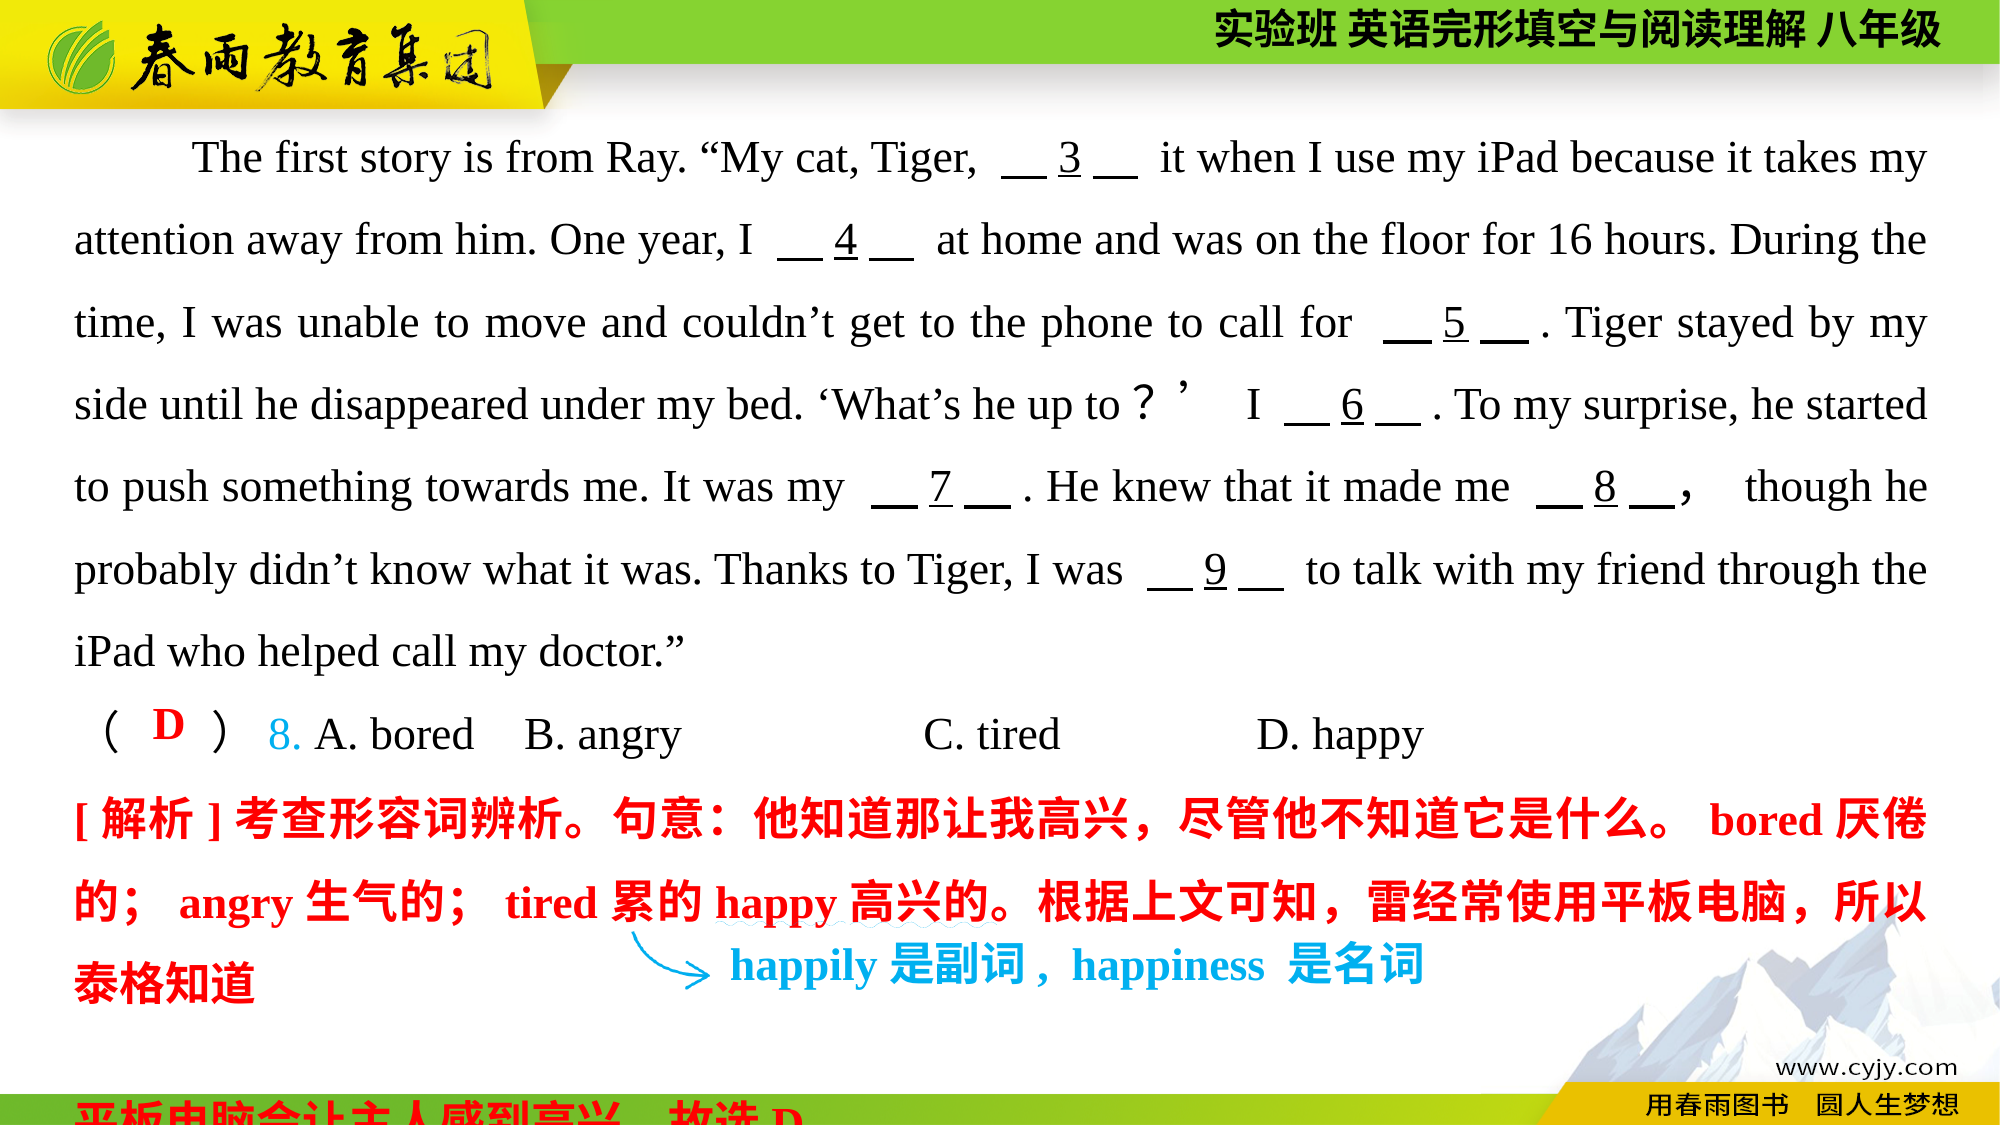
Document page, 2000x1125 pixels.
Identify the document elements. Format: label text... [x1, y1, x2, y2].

text_box （ ）8. A. bored B. angry C. tired D. happy [59, 668, 1944, 755]
text_box D [138, 686, 201, 755]
text_box happily是副词, happiness 是名词 [715, 927, 1877, 998]
picture [621, 928, 711, 999]
text_box [解析]考查形容词辨析。句意：他知道那让我高兴，尽管他不知道它是什么。bored厌倦的；angry生气的；tired累的happy高兴的。根据上文可知，雷经常使用平板电脑，所以泰格知道 平板电脑会让主人感到高兴。故选D。 [59, 755, 1944, 1125]
list The first story is from Ray. “My cat, Tiger, 3 it when I use my iPad because it takes my attention away from him. One year, I 4 at home and was on the floor for 16 hours. During the time, I was unable to move and couldn’t get to the phone to call for 5 . Tiger stayed by my side until he disappeared under my bed. ‘What’s he up to？’ I 6 . To my surprise, he started to push something towards me. It was my 7 . He knew that it made me 8 ， though he probably didn’t know what it was. Thanks to Tiger, I was 9 to talk with my friend through the iPad who helped call my doctor.” [59, 91, 1944, 668]
picture [0, 0, 2000, 1125]
